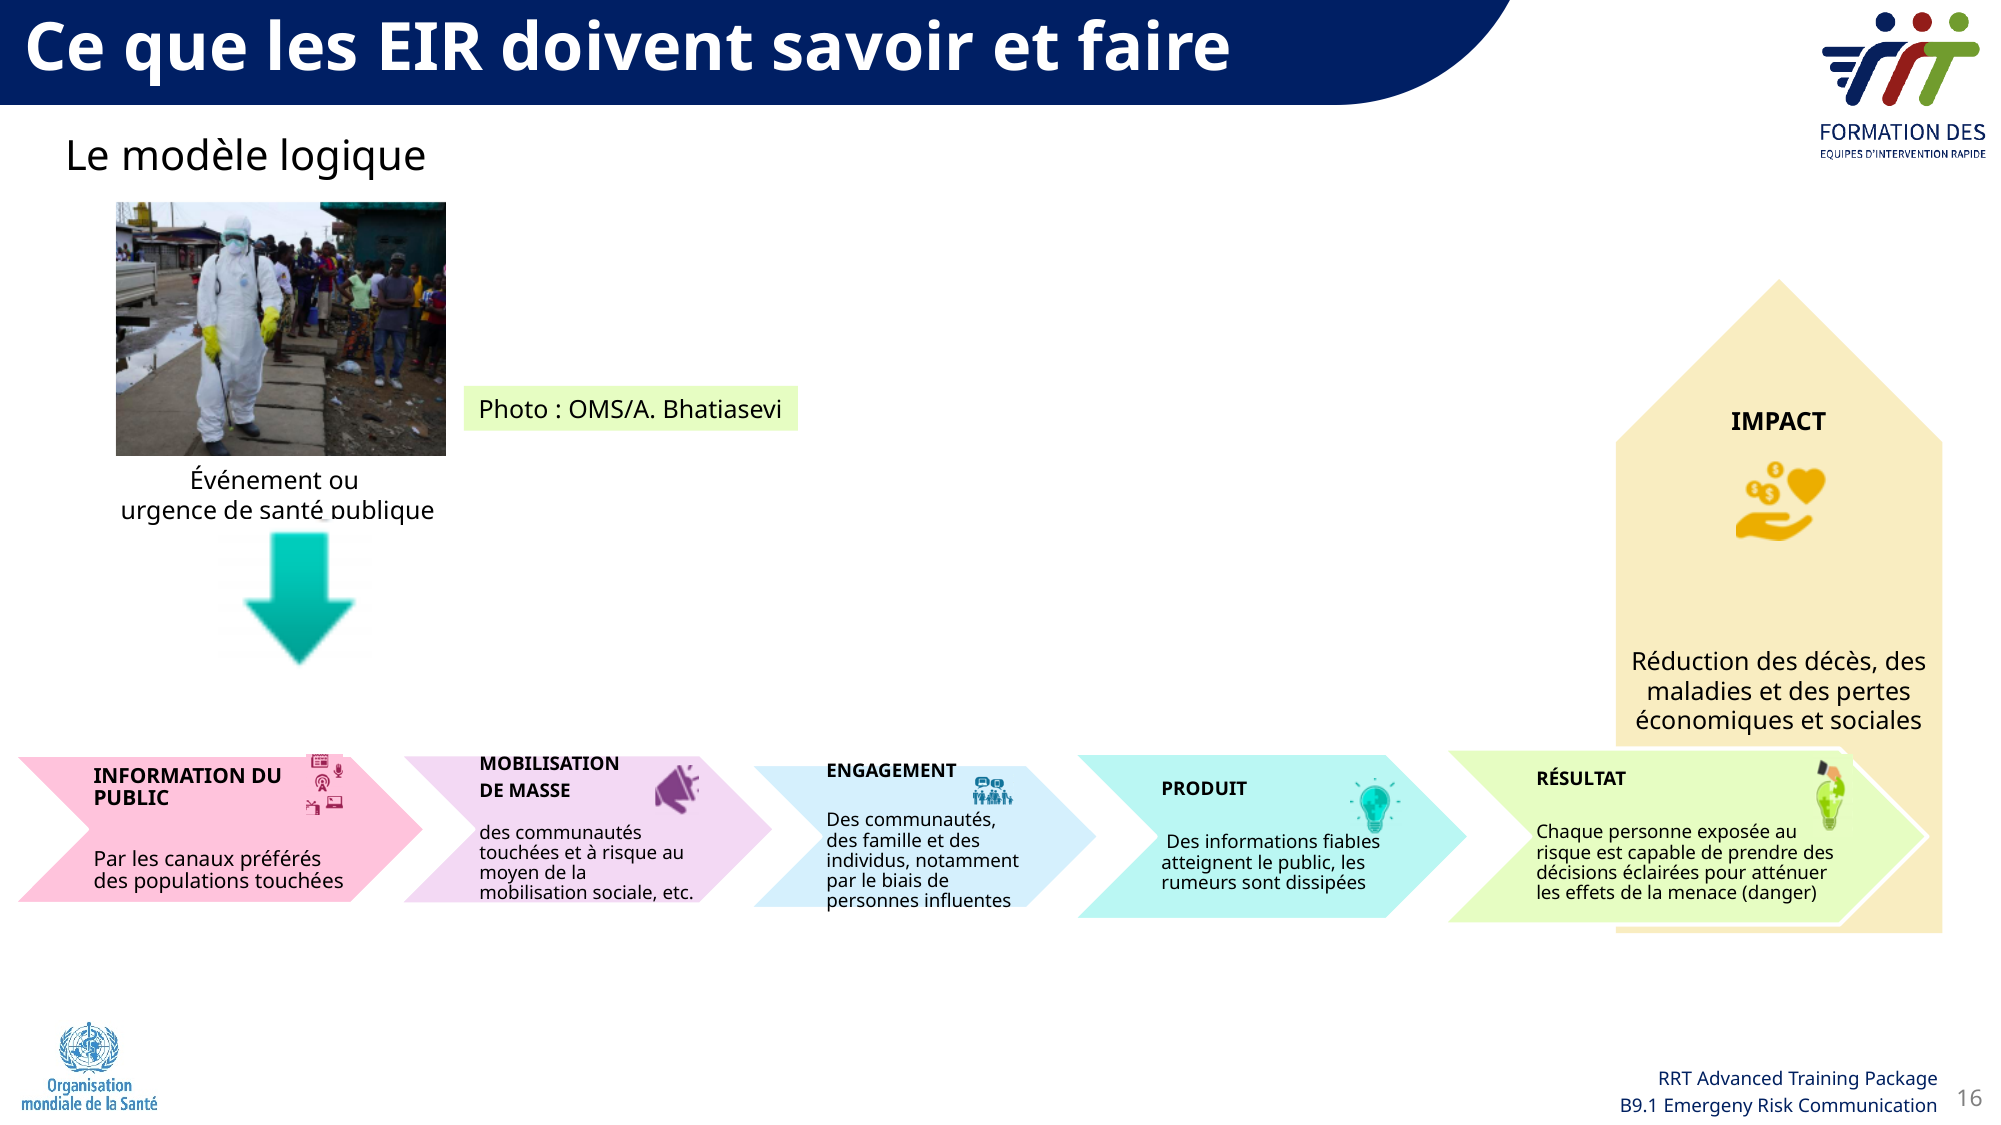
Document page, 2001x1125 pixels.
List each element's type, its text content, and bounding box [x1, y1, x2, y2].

text_box Événement ou urgence de santé publique [89, 457, 467, 519]
picture [655, 764, 700, 823]
picture [1820, 11, 1986, 160]
picture [1348, 778, 1402, 836]
picture [1813, 753, 1853, 838]
text_box Le modèle logique [50, 121, 443, 186]
text_box IMPACT Réduction des décès, des maladies et des pertes économiques et sociales [1613, 276, 1945, 936]
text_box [11, 519, 1929, 1125]
text_box Ce que les EIR doivent savoir et faire [16, 0, 1484, 103]
picture [306, 754, 343, 815]
text_box Photo : OMS/A. Bhatiasevi [463, 385, 798, 431]
picture [973, 768, 1014, 808]
picture [0, 0, 1533, 105]
picture [115, 199, 447, 456]
picture [1736, 457, 1837, 519]
